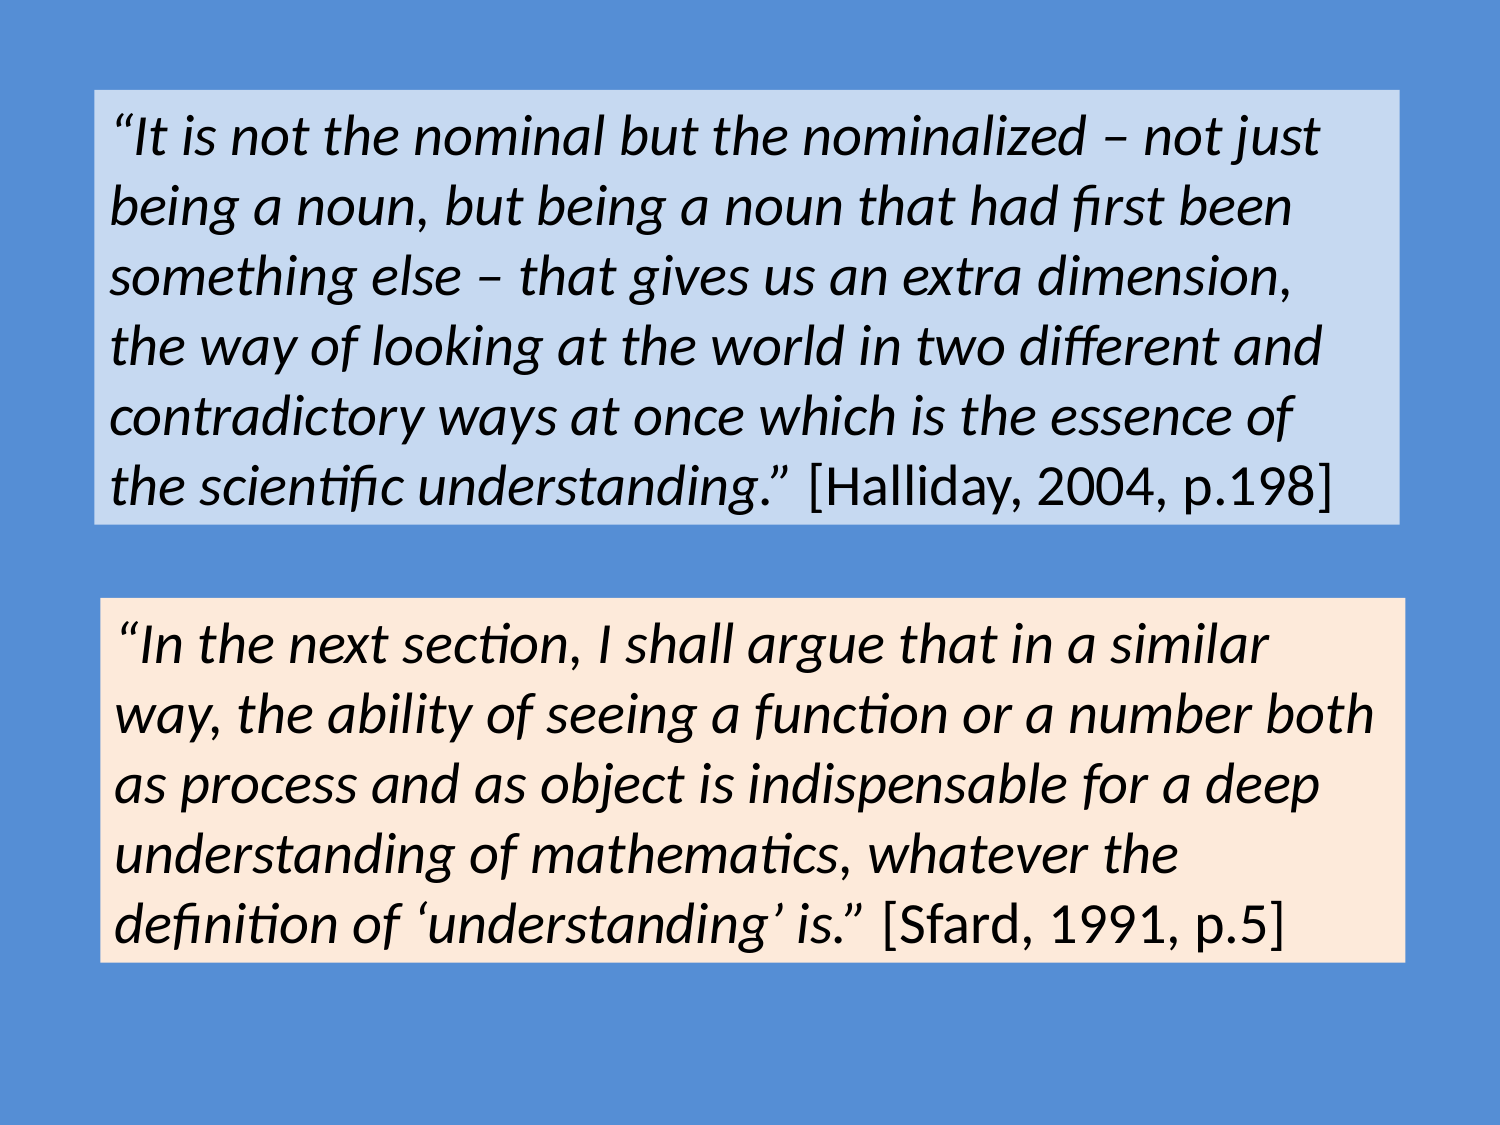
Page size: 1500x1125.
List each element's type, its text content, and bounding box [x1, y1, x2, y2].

text_box “In the next section, I shall argue that in a similar way, the ability of seeing a function or a number both as process and as object is indispensable for a deep understanding of mathematics, whatever the definition of ‘understanding’ is.” [Sfard, 1991, p.5] [100, 597, 1406, 963]
text_box “It is not the nominal but the nominalized – not just being a noun, but being a noun that had first been something else – that gives us an extra dimension, the way of looking at the world in two different and contradictory ways at once which is the essence of the scientific understanding.” [Halliday, 2004, p.198] [94, 89, 1400, 525]
